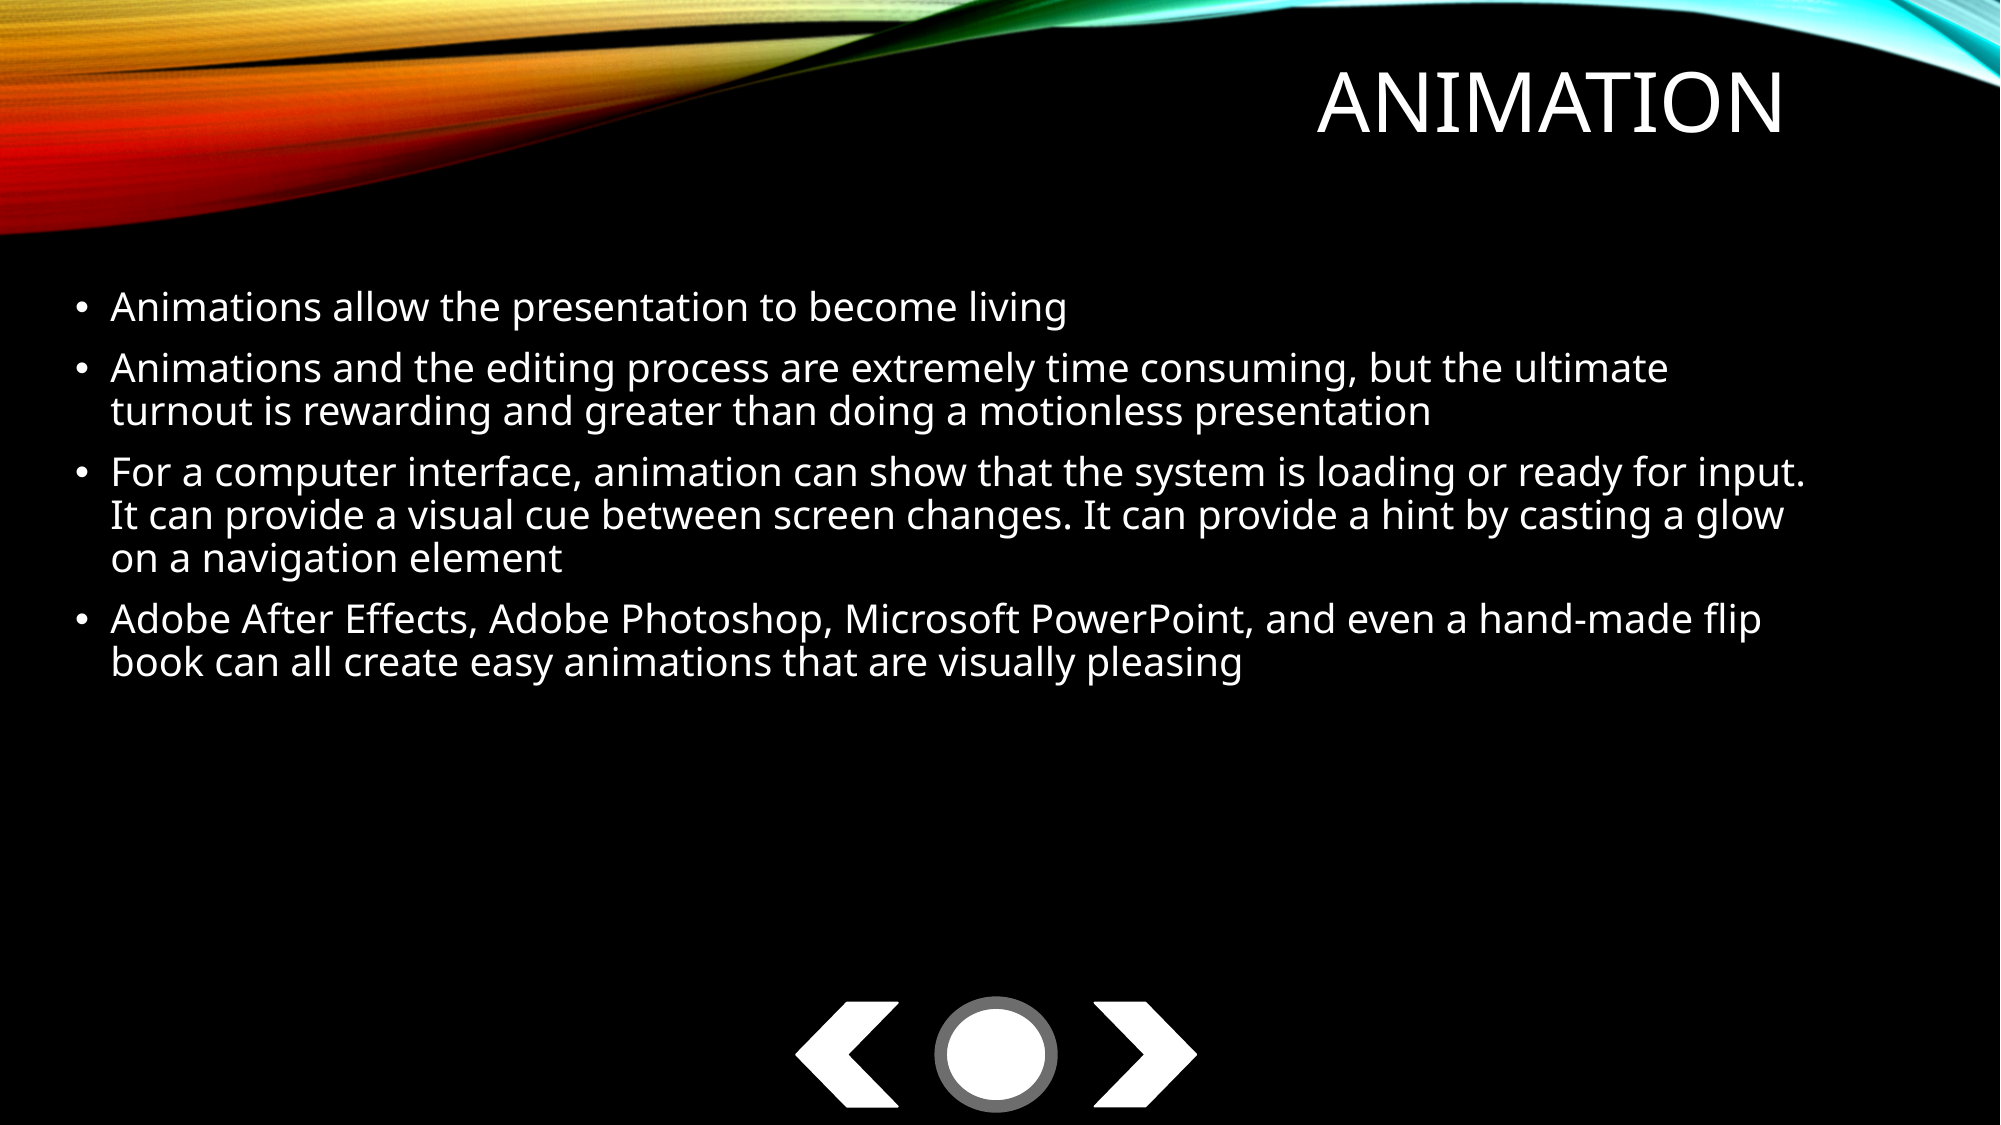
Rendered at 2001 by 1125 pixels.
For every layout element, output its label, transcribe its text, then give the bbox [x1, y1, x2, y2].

text_box [795, 1001, 899, 1108]
title Animation [390, 0, 1804, 213]
picture [0, 0, 2000, 237]
text_box [939, 1001, 1053, 1108]
list Animations allow the presentation to become living Animations and the editing process are extremely time consuming, but the ultimate turnout is rewarding and greater than doing a motionless presentation For a computer interface, animation can show that the system is loading or ready for input. It can provide a visual cue between screen changes. It can provide a hint by casting a glow on a navigation element Adobe After Effects, Adobe Photoshop, Microsoft PowerPoint, and even a hand-made flip book can all create easy animations that are visually pleasing [60, 279, 1836, 697]
text_box [1093, 1001, 1197, 1108]
